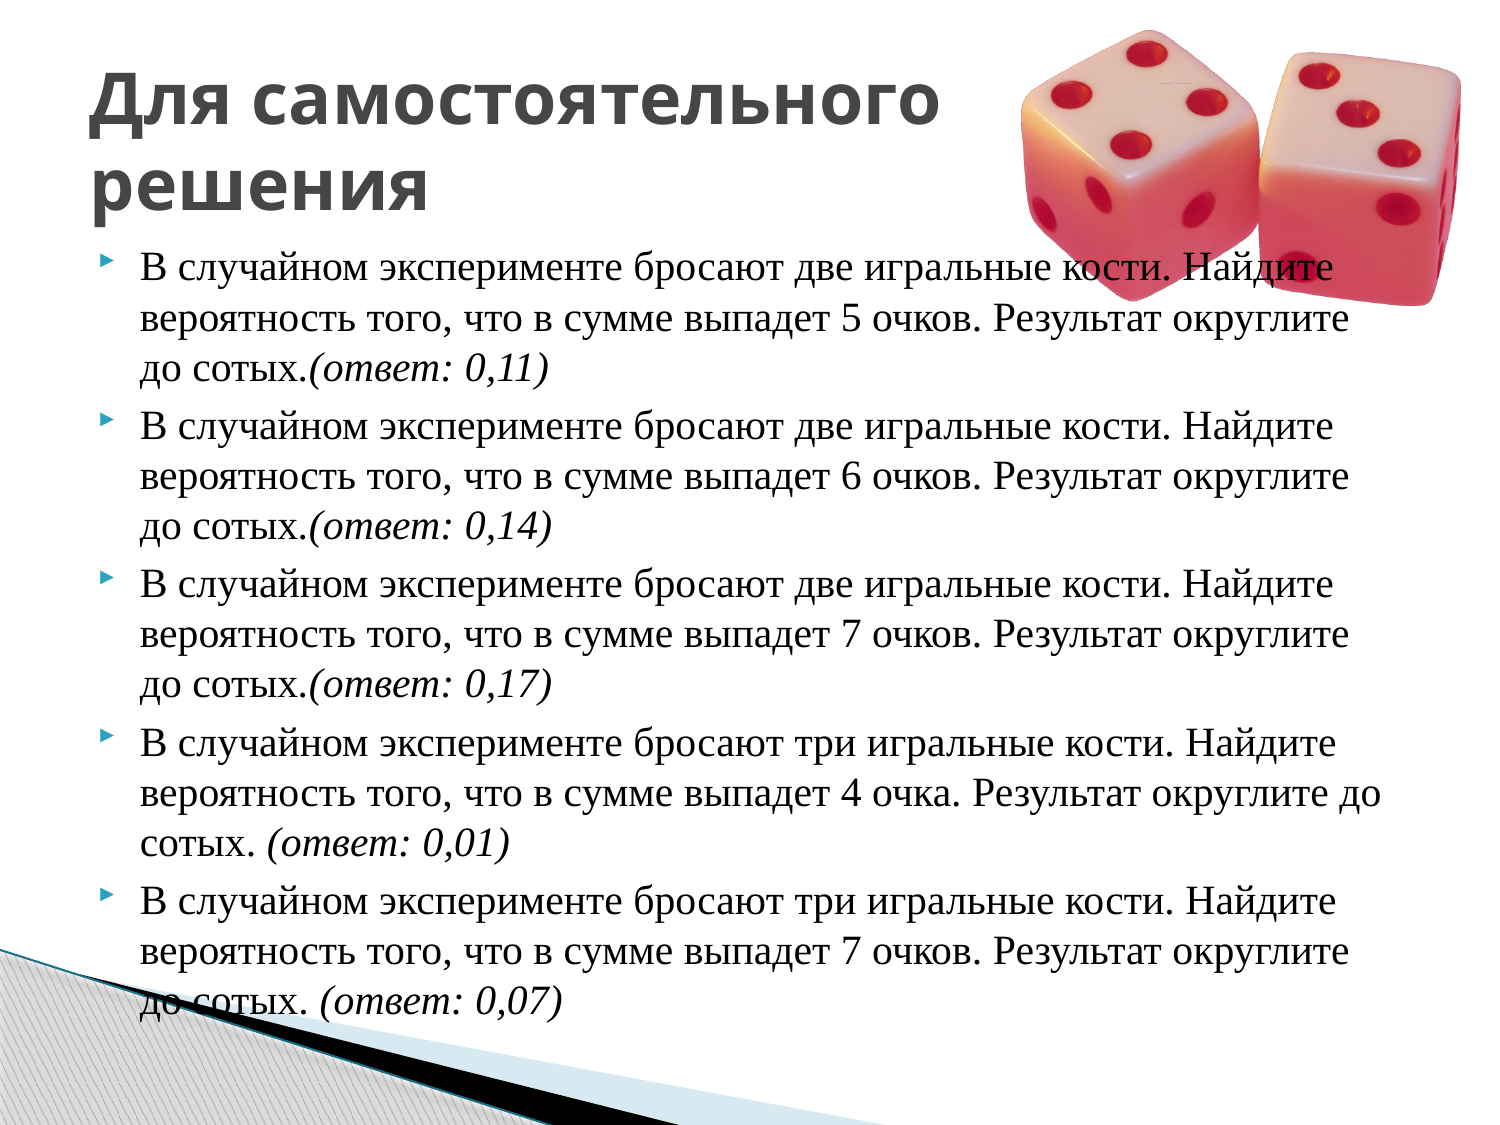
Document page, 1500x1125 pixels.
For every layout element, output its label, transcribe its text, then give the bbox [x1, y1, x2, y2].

title Для самостоятельного решения [75, 45, 1015, 233]
picture [1021, 30, 1461, 306]
list В случайном эксперименте бросают две игральные кости. Найдите вероятность того, что в сумме выпадет 5 очков. Результат округлите до сотых.(ответ: 0,11) В случайном эксперименте бросают две игральные кости. Найдите вероятность того, что в сумме выпадет 6 очков. Результат округлите до сотых.(ответ: 0,14) В случайном эксперименте бросают две игральные кости. Найдите вероятность того, что в сумме выпадет 7 очков. Результат округлите до сотых.(ответ: 0,17) В случайном эксперименте бросают три игральные кости. Найдите вероятность того, что в сумме выпадет 4 очка. Результат округлите до сотых. (ответ: 0,01) В случайном эксперименте бросают три игральные кости. Найдите вероятность того, что в сумме выпадет 7 очков. Результат округлите до сотых. (ответ: 0,07) [64, 231, 1415, 1024]
